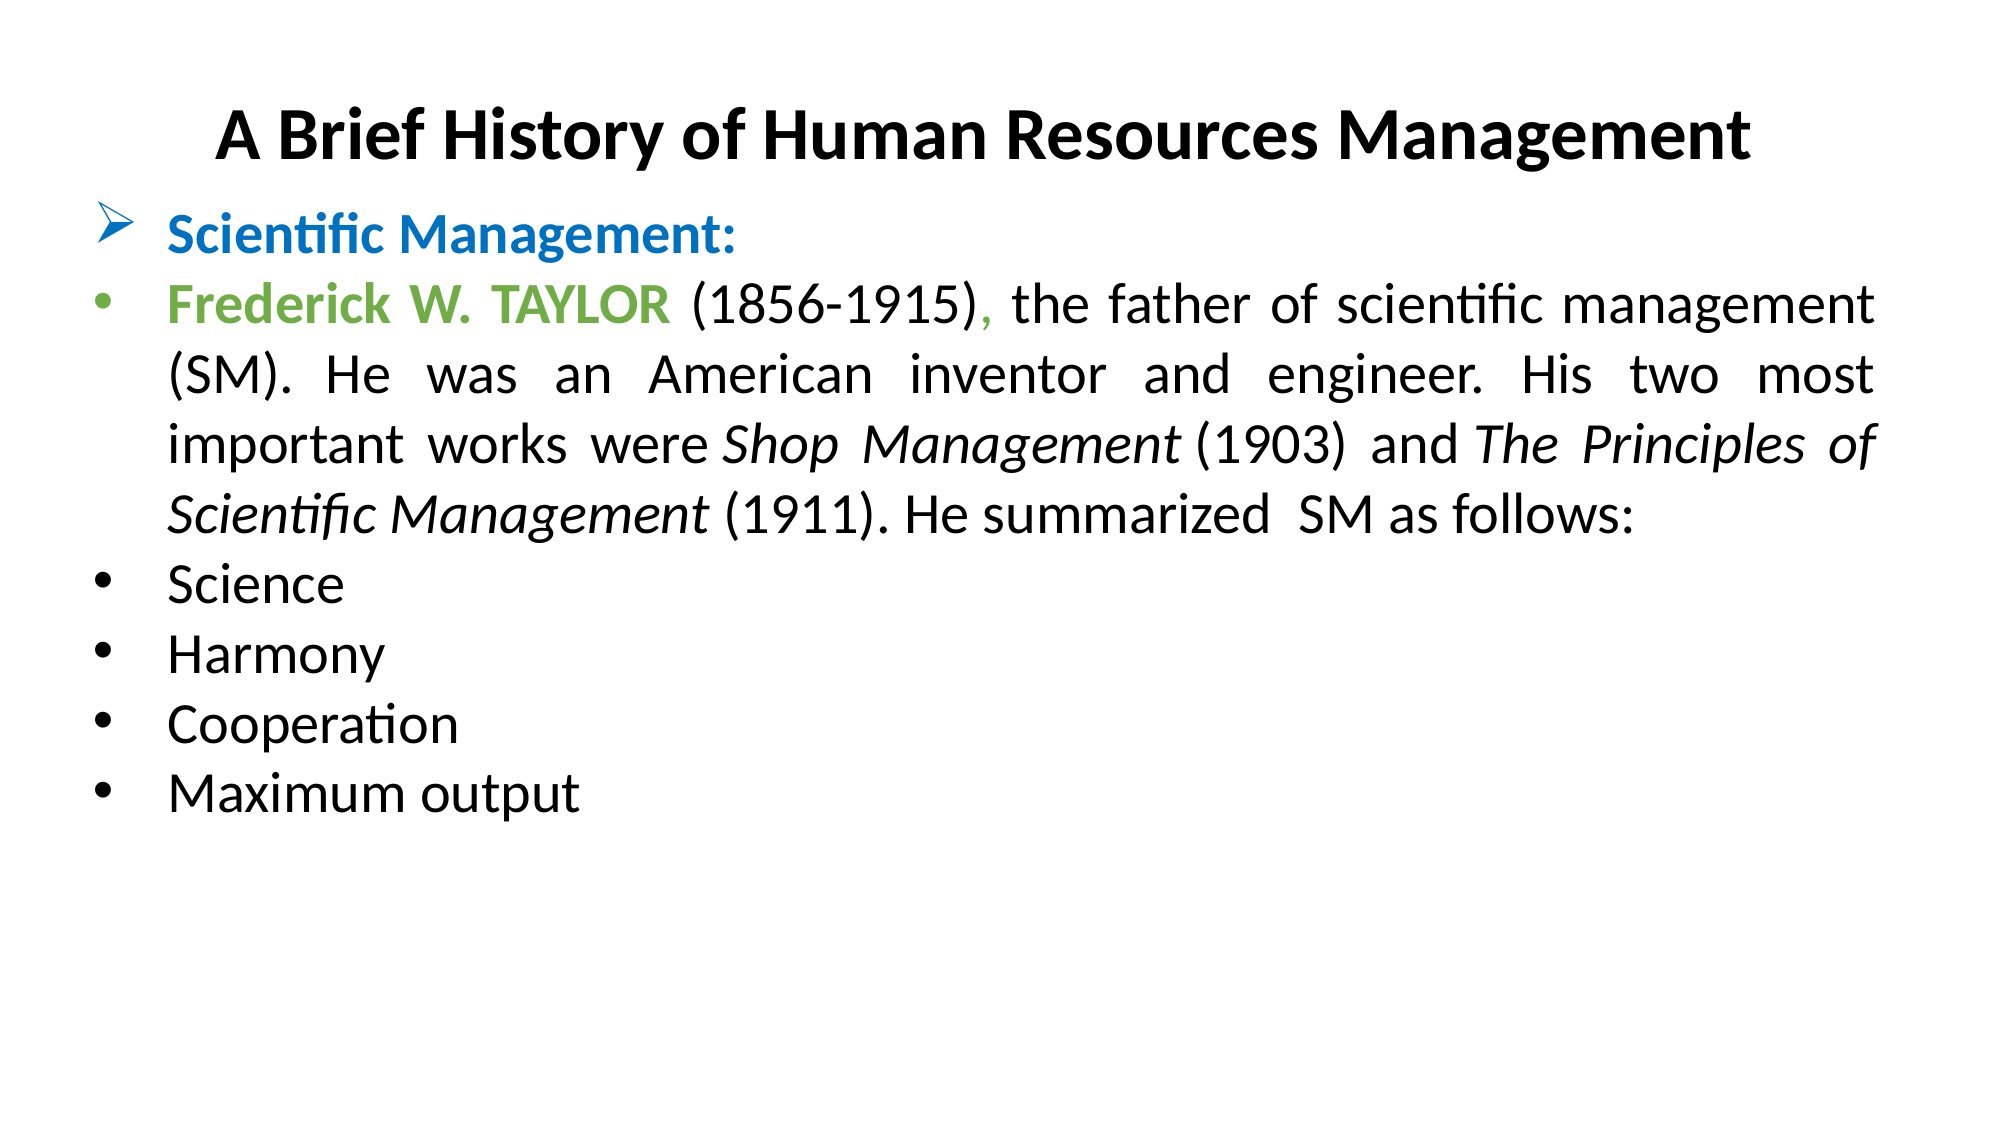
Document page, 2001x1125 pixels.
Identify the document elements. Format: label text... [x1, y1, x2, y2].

text_box Scientific Management: Frederick W. TAYLOR (1856-1915), the father of scientific management (SM). He was an American inventor and engineer. His two most important works were Shop Management (1903) and The Principles of Scientific Management (1911). He summarized SM as follows: Science Harmony Cooperation Maximum output [78, 187, 1891, 992]
text_box A Brief History of Human Resources Management [120, 77, 1850, 182]
